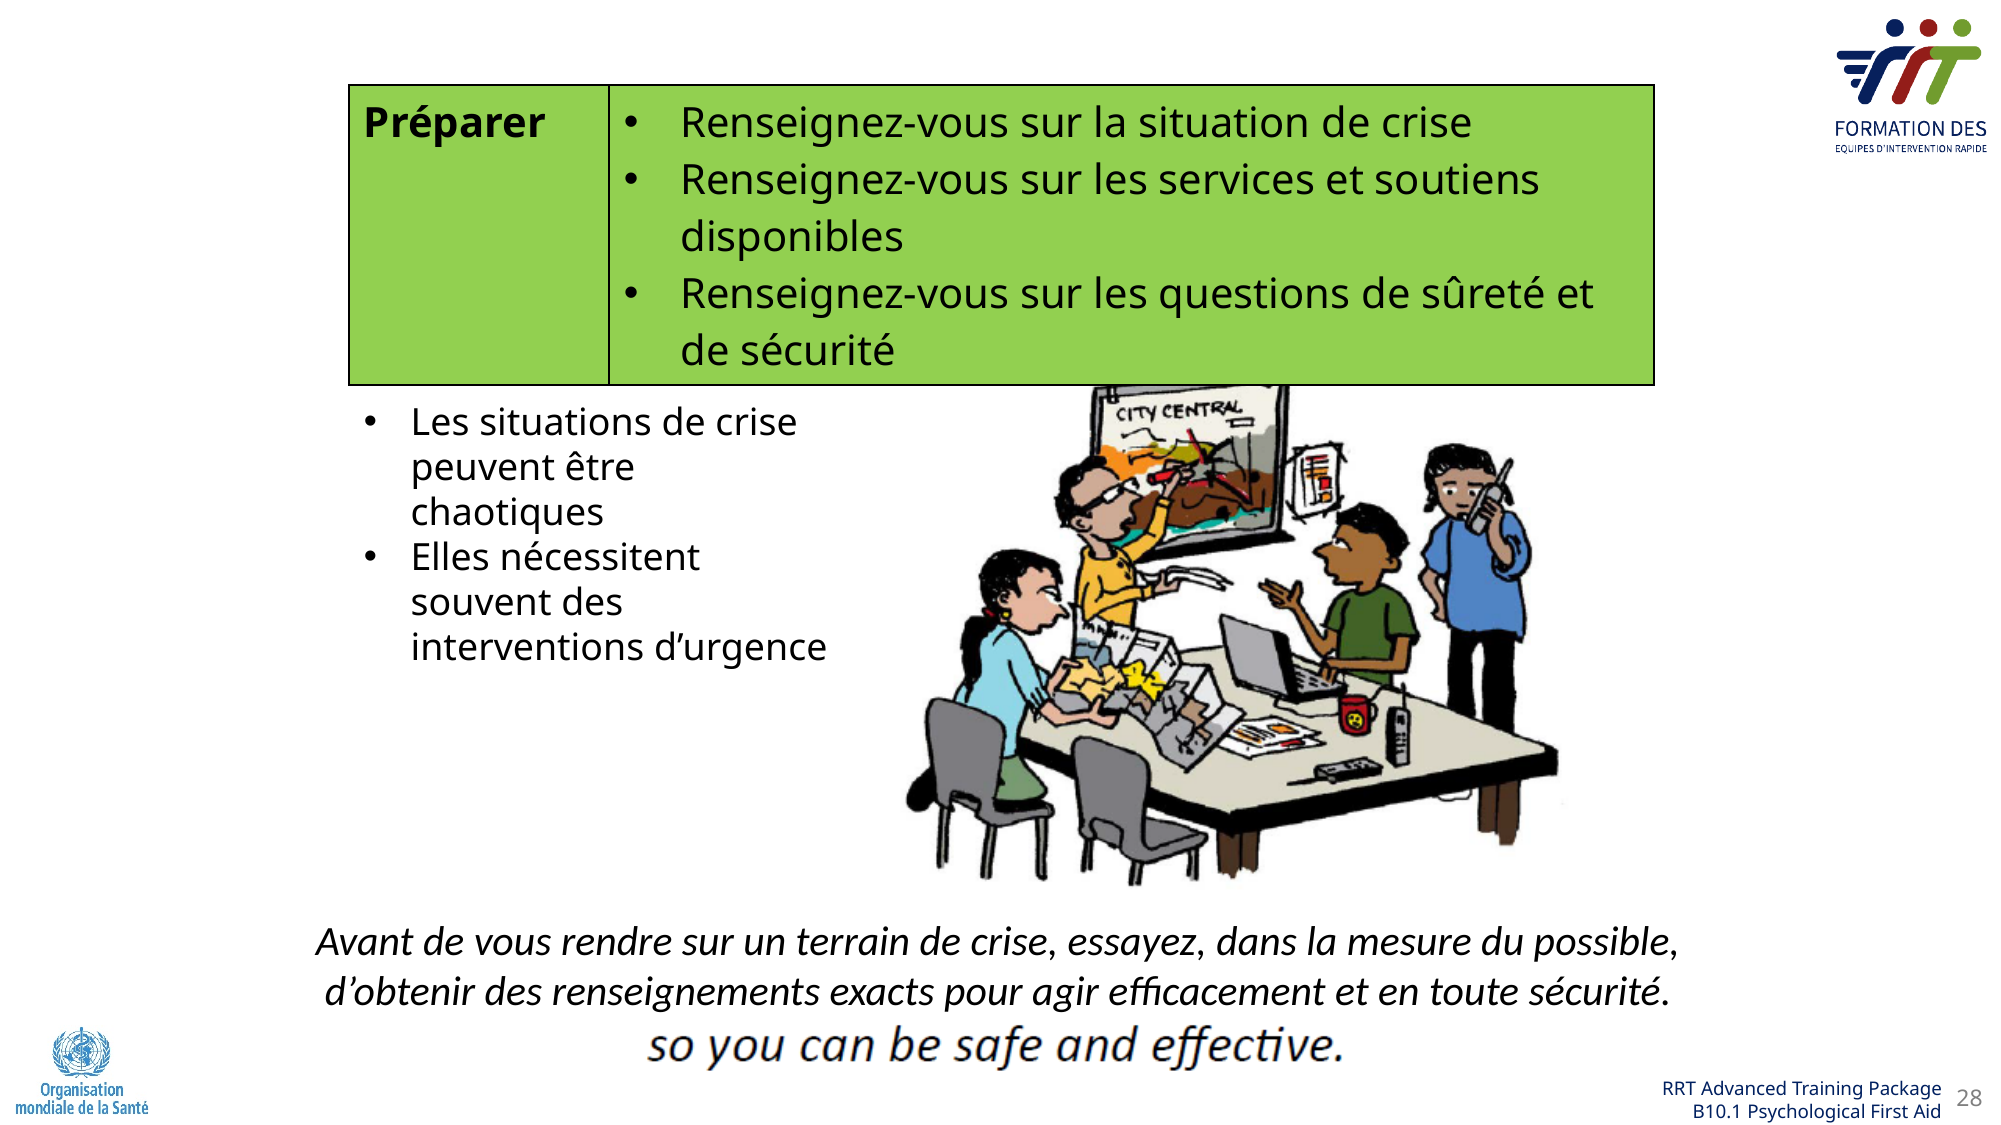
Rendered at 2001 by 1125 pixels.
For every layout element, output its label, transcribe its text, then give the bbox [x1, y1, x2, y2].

picture [346, 162, 1652, 1074]
text_box Avant de vous rendre sur un terrain de crise, essayez, dans la mesure du possible, d’obtenir des renseignements exacts pour agir efficacement et en toute sécurité. [1652, 906, 1712, 1022]
picture [14, 1025, 149, 1115]
table_header Préparer [350, 86, 608, 162]
picture [1835, 18, 1987, 154]
text_box Avant de vous rendre sur un terrain de crise, essayez, dans la mesure du possible, d’obtenir des renseignements exacts pour agir efficacement et en toute sécurité. [285, 906, 346, 1022]
table_header Renseignez-vous sur la situation de crise Renseignez-vous sur les services et soutiens disponibles Renseignez-vous sur les questions de sûreté et de sécurité [610, 86, 1653, 384]
